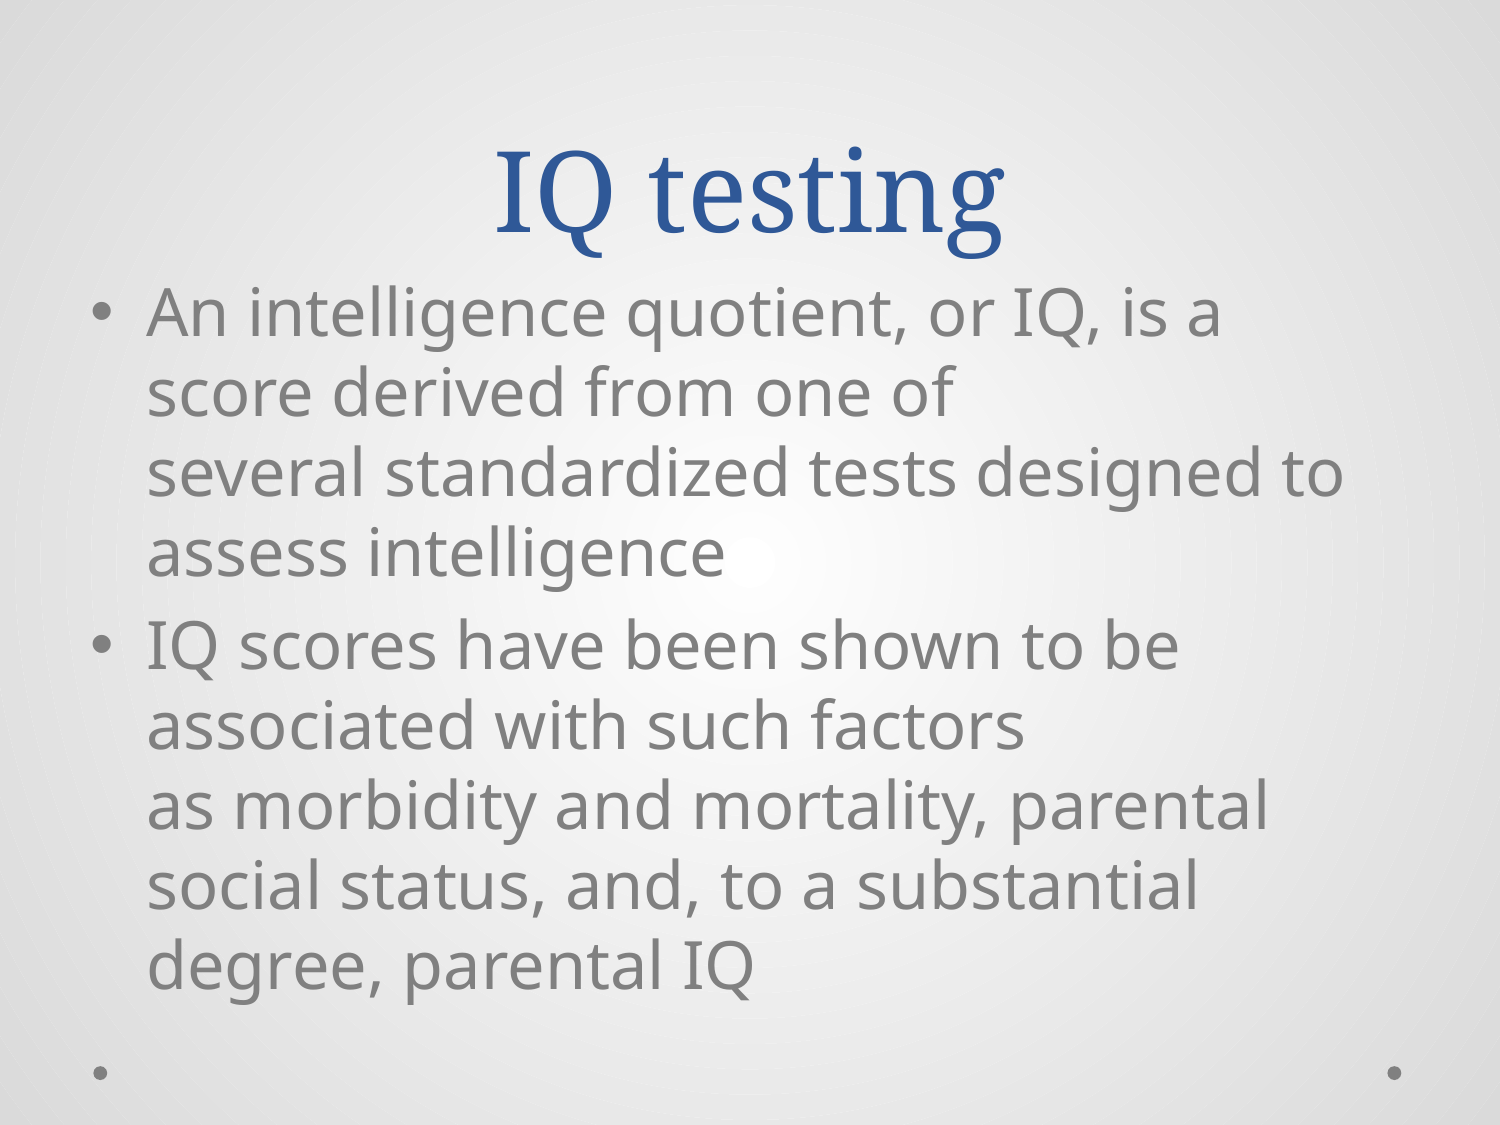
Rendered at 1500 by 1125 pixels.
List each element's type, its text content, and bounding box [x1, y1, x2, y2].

title IQ testing [75, 0, 1425, 262]
list An intelligence quotient, or IQ, is a score derived from one of several standardized tests designed to assess intelligence IQ scores have been shown to be associated with such factors as morbidity and mortality, parental social status, and, to a substantial degree, parental IQ [75, 262, 1425, 1005]
